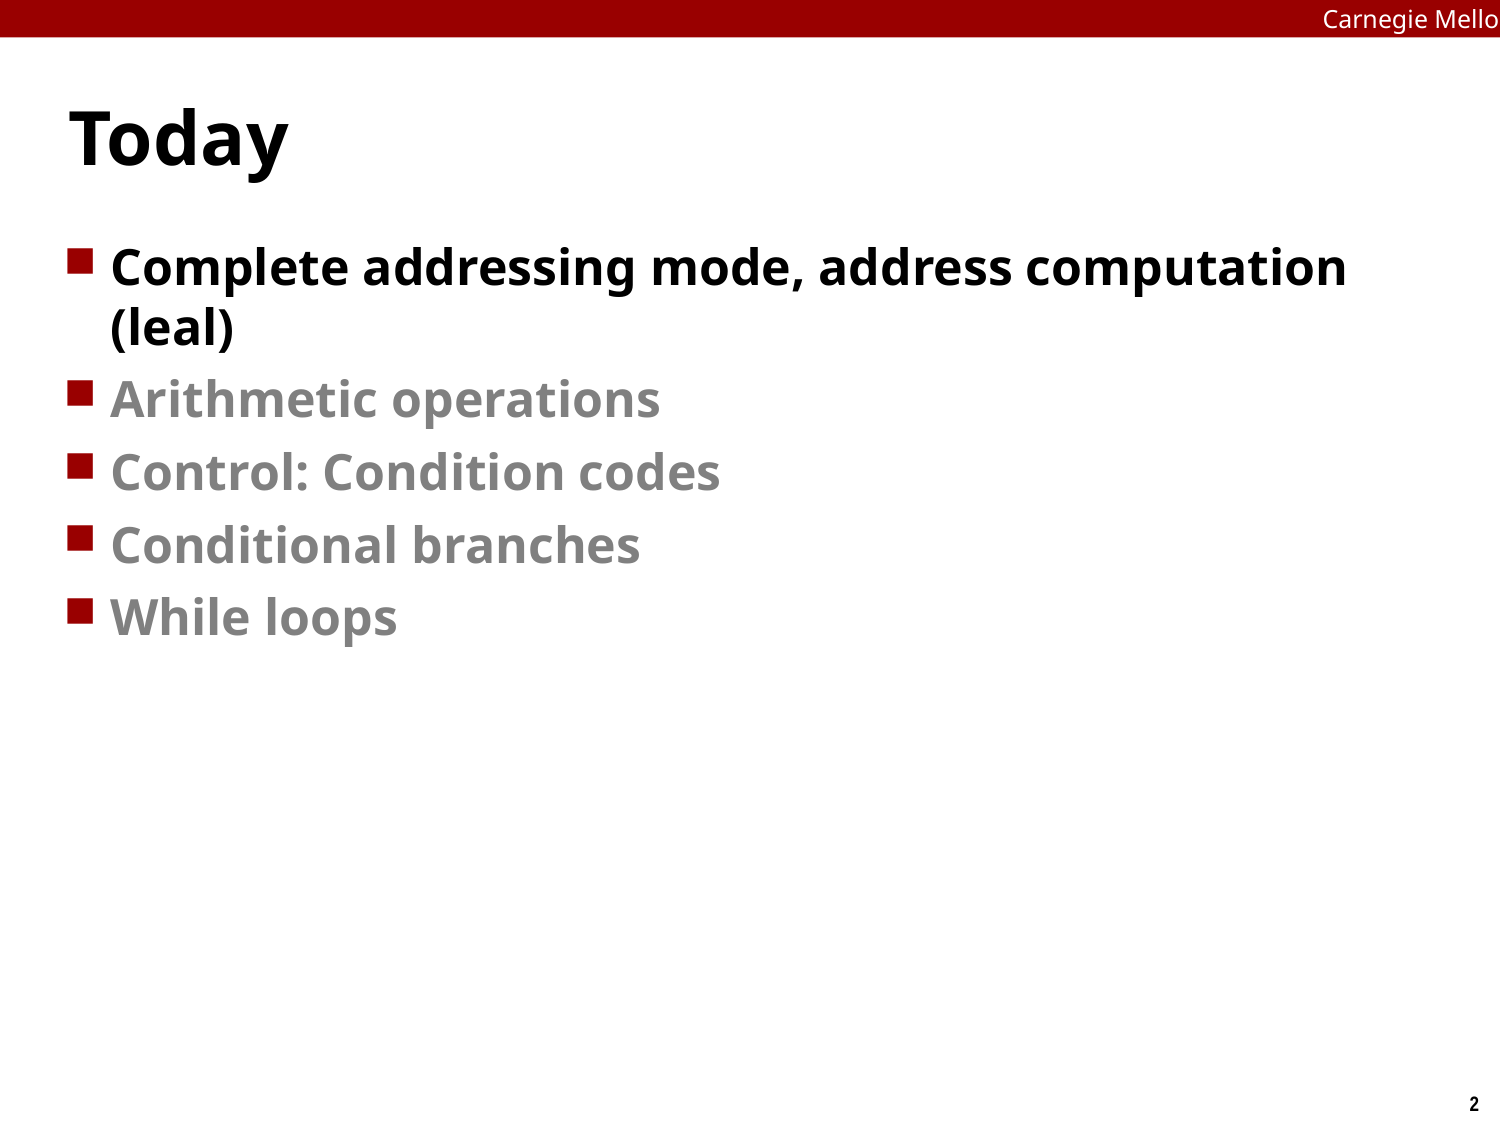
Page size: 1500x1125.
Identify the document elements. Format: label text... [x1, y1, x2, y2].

list Complete addressing mode, address computation (leal) Arithmetic operations Control: Condition codes Conditional branches While loops [62, 228, 1438, 1122]
text_box [0, 0, 1500, 38]
text_box Carnegie Mellon [1322, 3, 1500, 33]
title Today [62, 41, 1438, 228]
